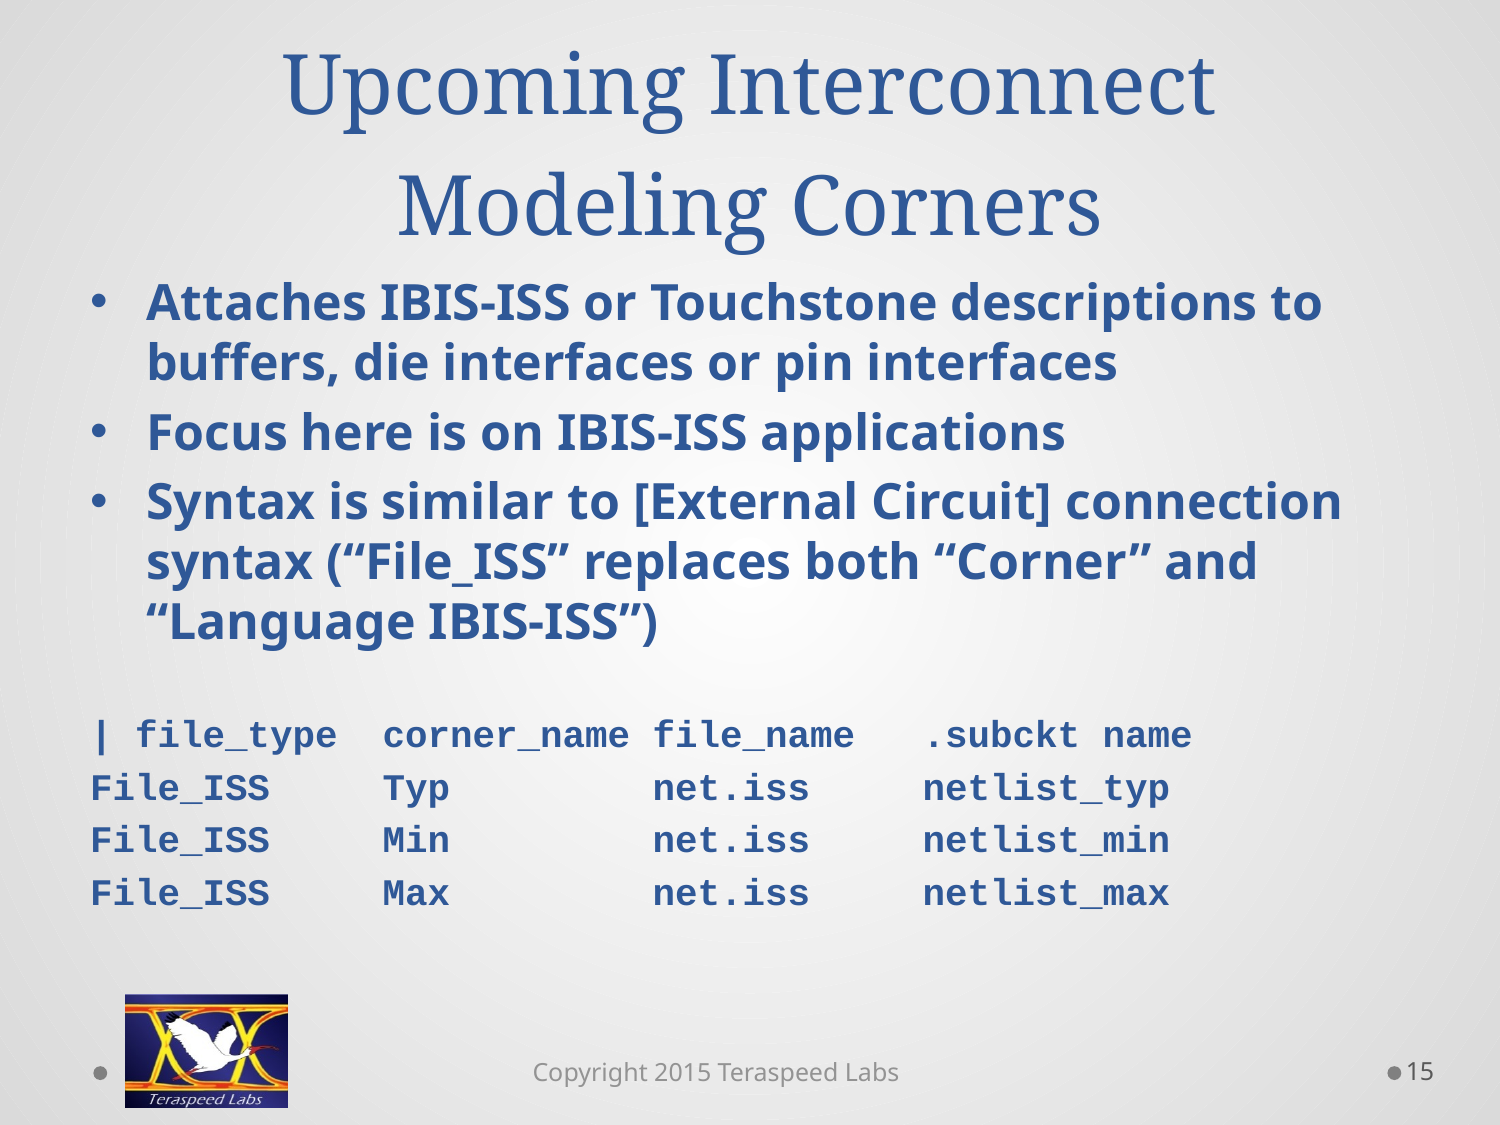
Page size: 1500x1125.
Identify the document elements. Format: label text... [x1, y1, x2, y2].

title Upcoming Interconnect Modeling Corners [75, 0, 1425, 262]
footer Copyright 2015 Teraspeed Labs [525, 1043, 993, 1103]
list Attaches IBIS-ISS or Touchstone descriptions to buffers, die interfaces or pin interfaces Focus here is on IBIS-ISS applications Syntax is similar to [External Circuit] connection syntax (“File_ISS” replaces both “Corner” and “Language IBIS-ISS”) | file_type corner_name file_name .subckt name File_ISS Typ net.iss netlist_typ File_ISS Min net.iss netlist_min File_ISS Max net.iss netlist_max [75, 262, 1425, 1005]
picture [125, 1005, 288, 1108]
slide_number 15 [1401, 1042, 1494, 1103]
